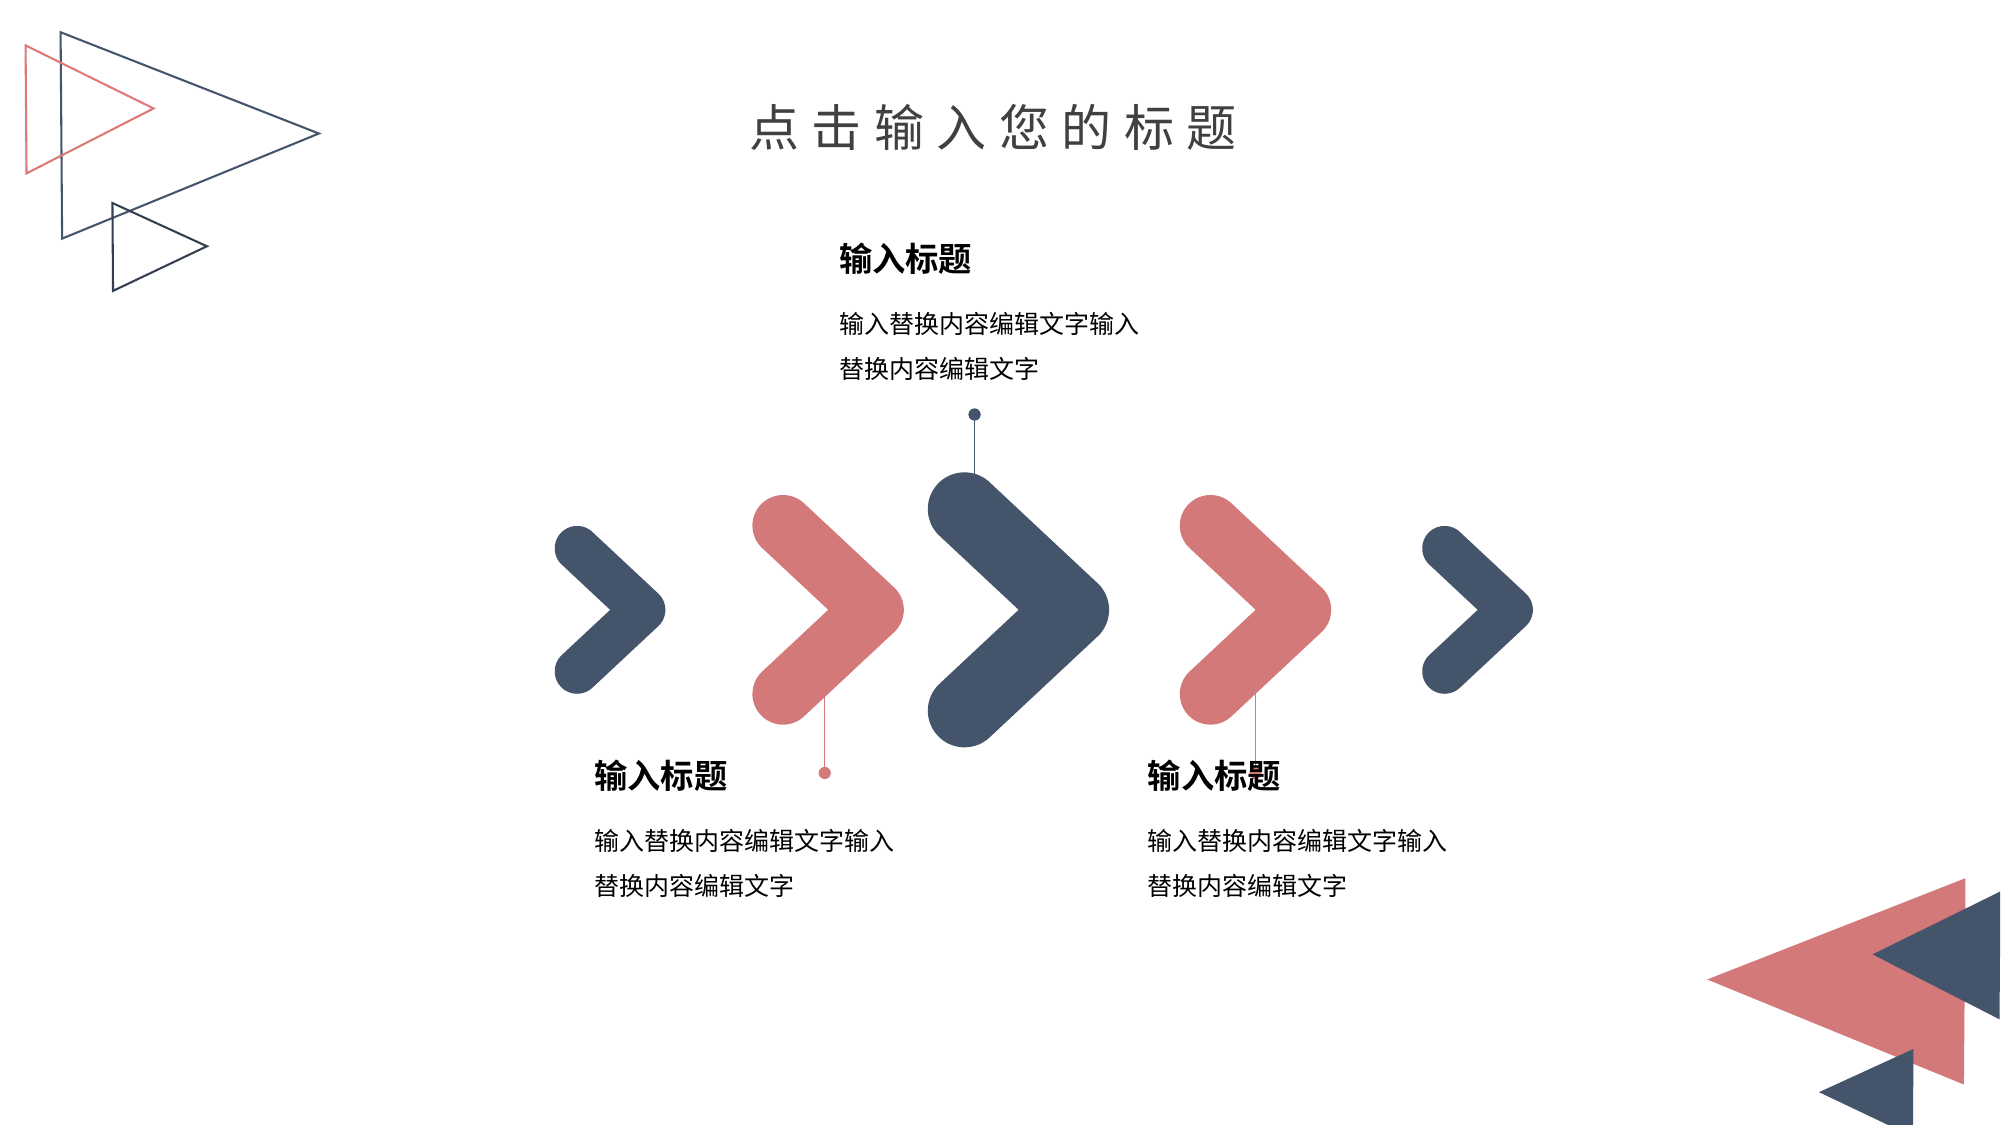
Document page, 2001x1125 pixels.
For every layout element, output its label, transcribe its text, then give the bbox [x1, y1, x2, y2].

text_box 输入标题 [1133, 773, 1316, 802]
text_box 输入标题 [579, 773, 763, 802]
text_box 输入替换内容编辑文字输入替换内容编辑文字 [824, 286, 1161, 392]
text_box 输入标题 [824, 230, 1008, 286]
text_box 输入替换内容编辑文字输入替换内容编辑文字 [579, 803, 916, 908]
text_box 点击输入您的标题 [685, 96, 1301, 157]
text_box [554, 414, 1533, 773]
text_box 输入替换内容编辑文字输入替换内容编辑文字 [1133, 803, 1469, 908]
